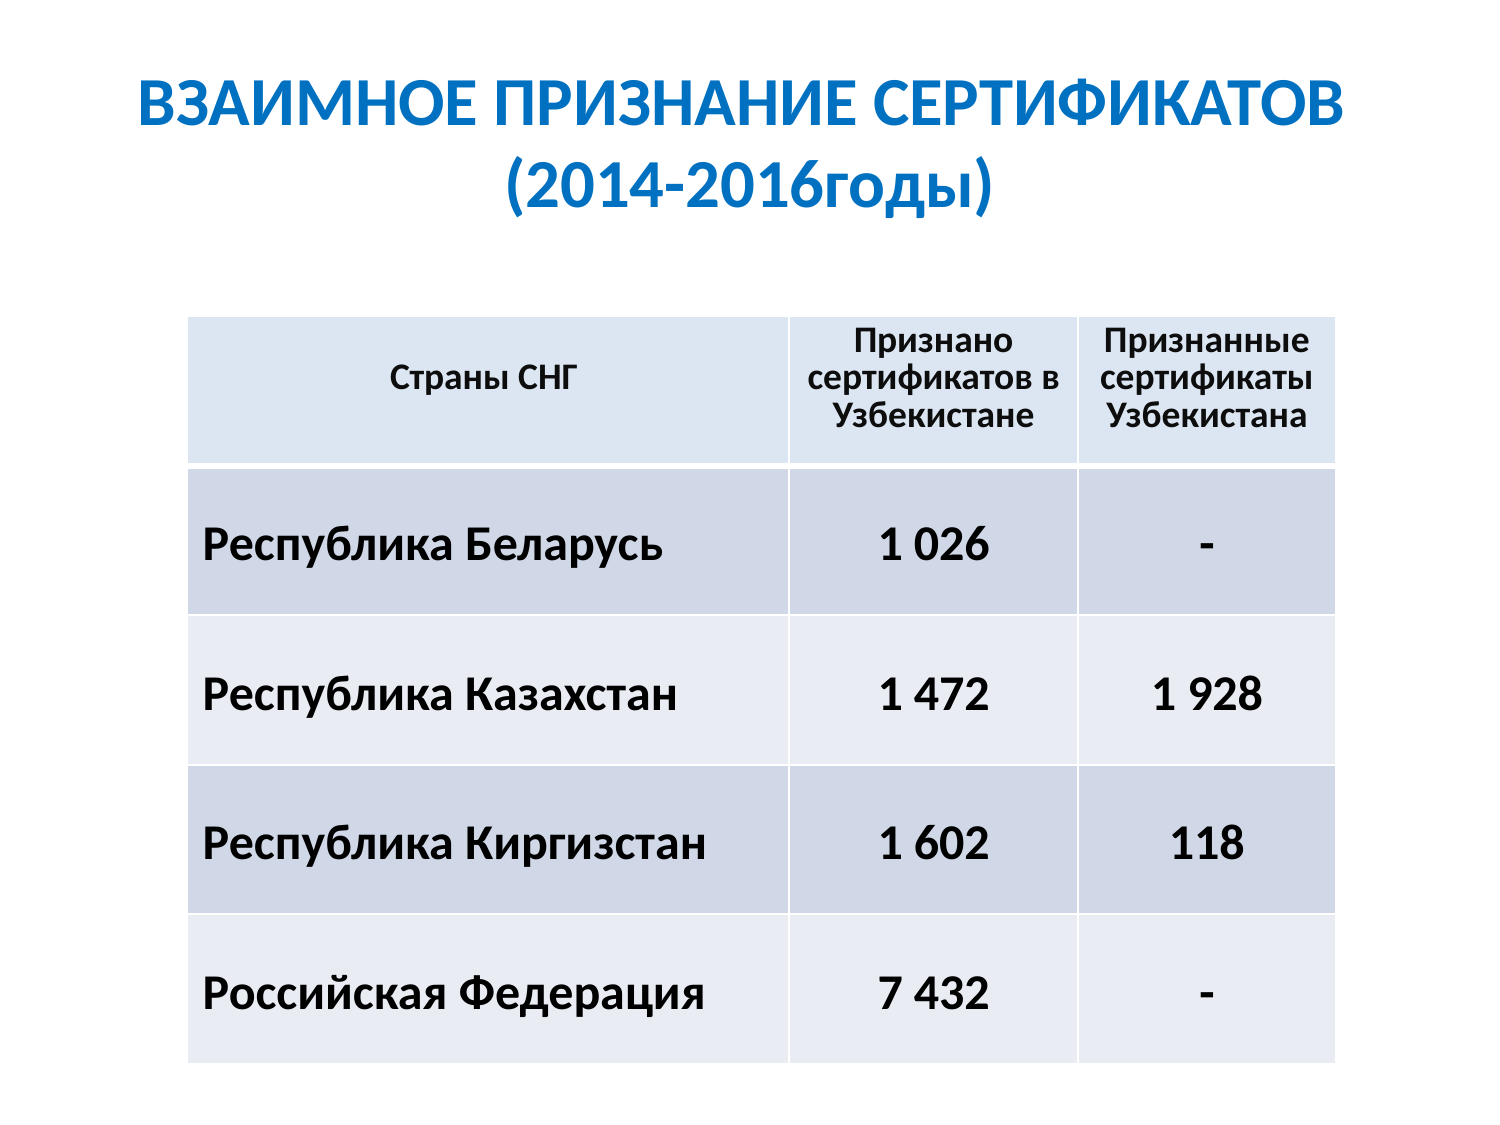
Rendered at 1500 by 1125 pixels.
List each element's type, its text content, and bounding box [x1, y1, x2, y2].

table_cell Республика Беларусь [188, 469, 788, 614]
table_cell 7 432 [790, 915, 1077, 1063]
table_header Признанные сертификаты Узбекистана [1079, 317, 1335, 463]
table_cell Республика Казахстан [188, 616, 788, 764]
table_header Признано сертификатов в Узбекистане [790, 317, 1077, 463]
table_cell 1 602 [790, 766, 1077, 913]
table_cell - [1079, 915, 1335, 1063]
table_cell - [1079, 469, 1335, 614]
table_header Страны СНГ [188, 317, 788, 463]
table_cell 1 472 [790, 616, 1077, 764]
table_cell 1 026 [790, 469, 1077, 614]
table_cell 118 [1079, 766, 1335, 913]
table_cell Республика Киргизстан [188, 766, 788, 913]
table_cell Российская Федерация [188, 915, 788, 1063]
title ВЗАИМНОЕ ПРИЗНАНИЕ СЕРТИФИКАТОВ (2014-2016годы) [74, 44, 1426, 233]
table_cell 1 928 [1079, 616, 1335, 764]
